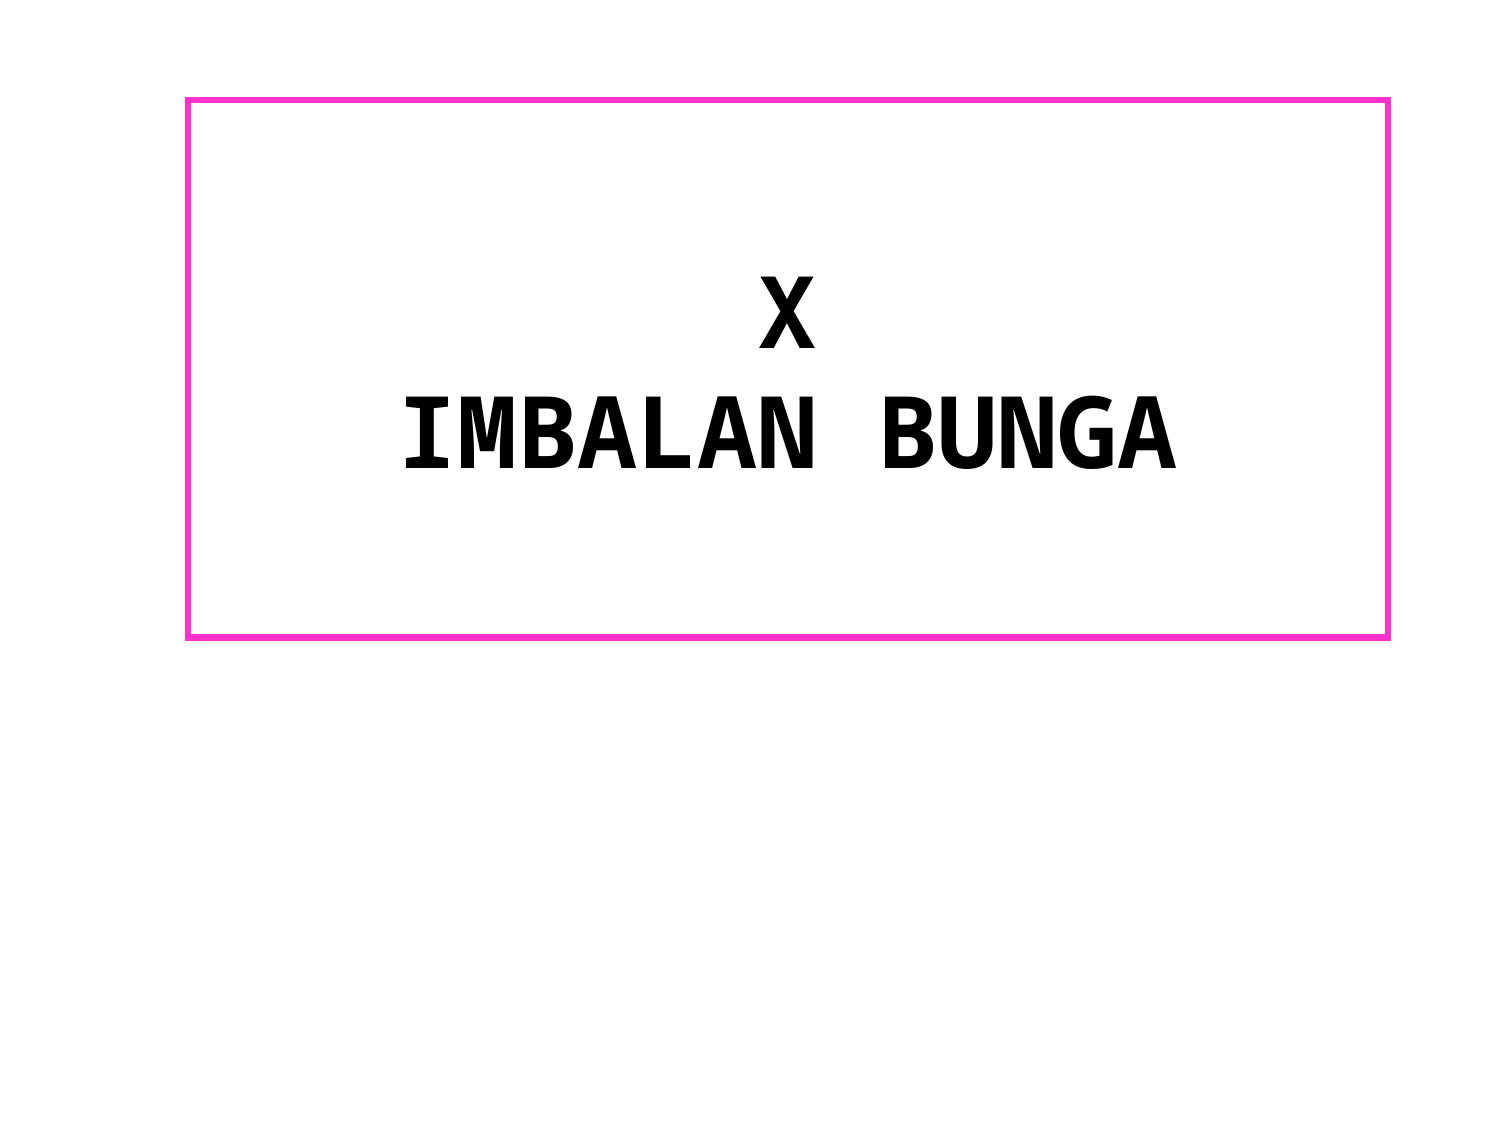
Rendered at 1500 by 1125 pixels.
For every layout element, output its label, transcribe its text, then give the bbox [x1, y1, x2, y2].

title X IMBALAN BUNGA [187, 99, 1388, 638]
